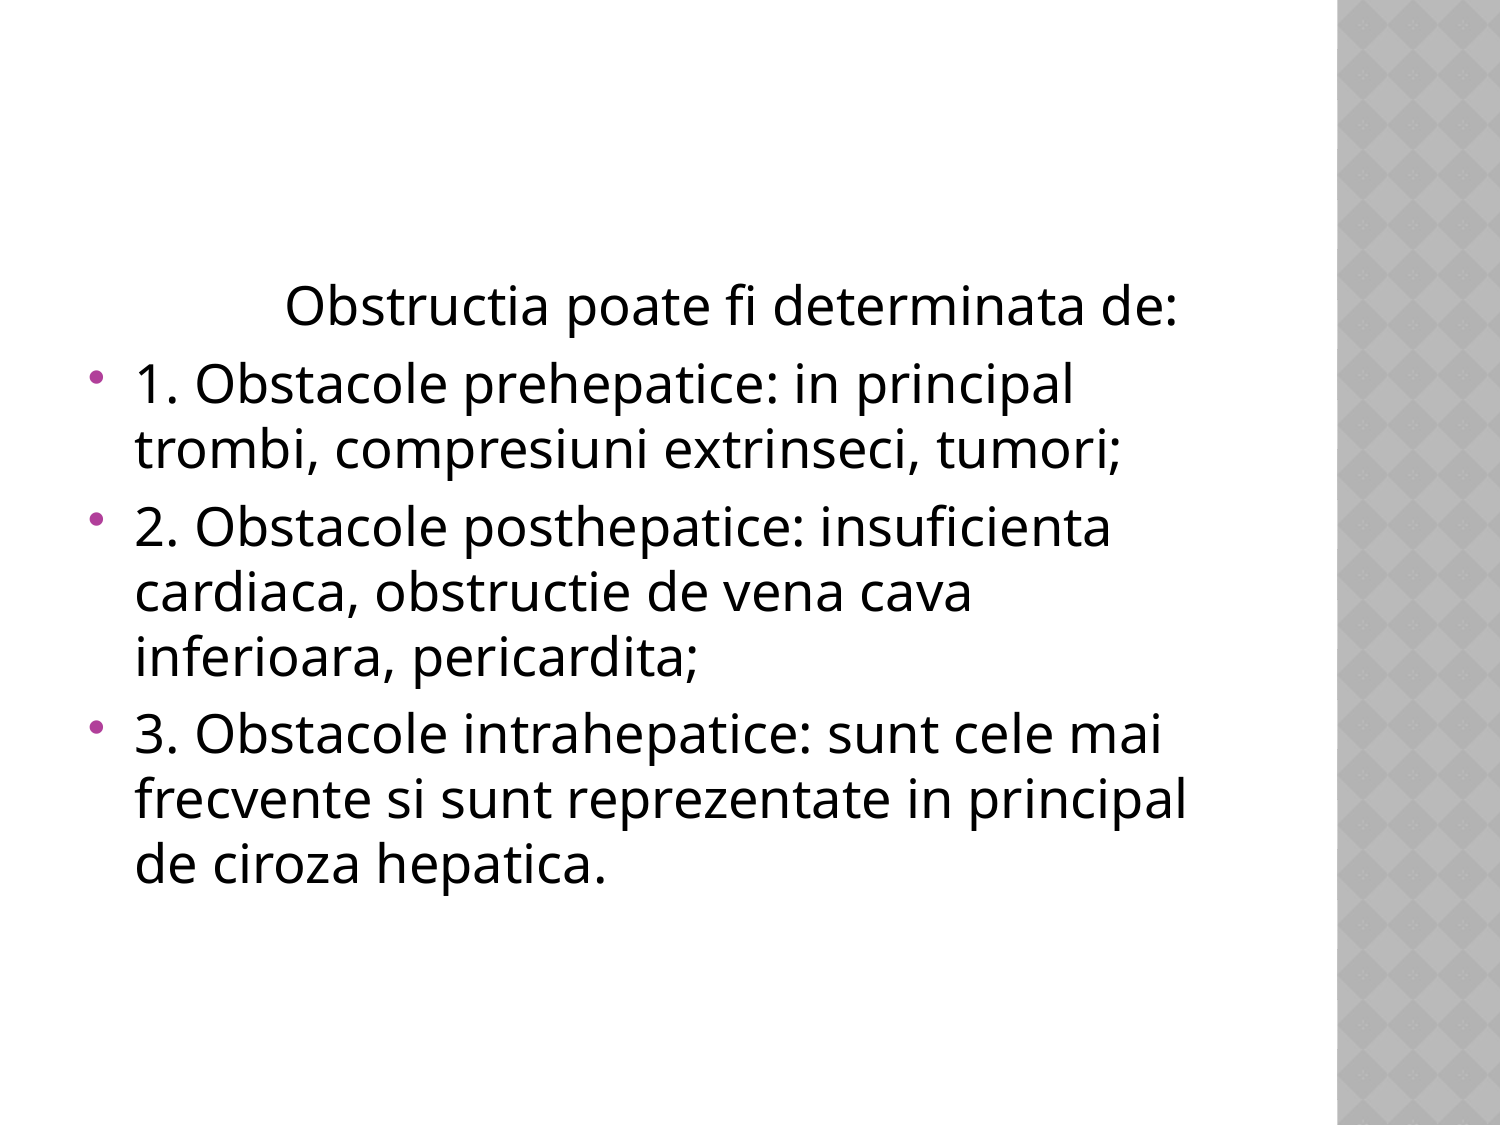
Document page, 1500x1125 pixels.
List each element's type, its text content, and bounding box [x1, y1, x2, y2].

list Obstructia poate fi determinata de: 1. Obstacole prehepatice: in principal trombi, compresiuni extrinseci, tumori; 2. Obstacole posthepatice: insuficienta cardiaca, obstructie de vena cava inferioara, pericardita; 3. Obstacole intrahepatice: sunt cele mai frecvente si sunt reprezentate in principal de ciroza hepatica. [75, 264, 1263, 1059]
